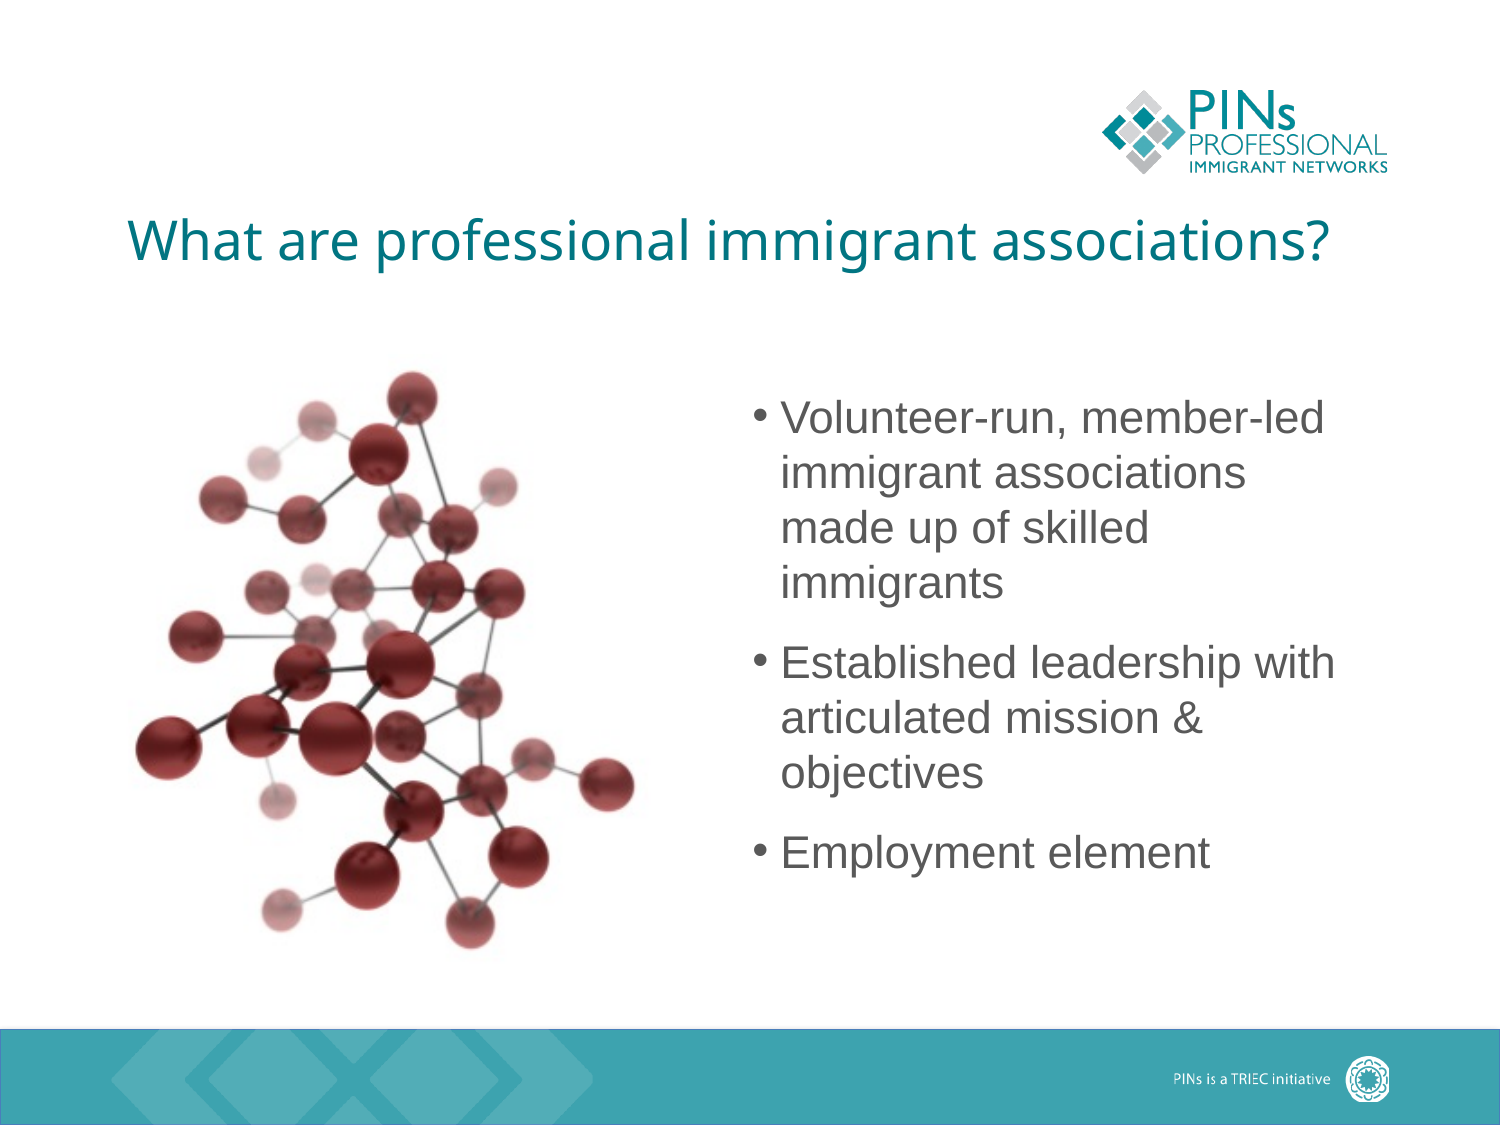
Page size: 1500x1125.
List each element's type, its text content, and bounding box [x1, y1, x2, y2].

picture [100, 325, 695, 985]
picture [1088, 68, 1401, 196]
subtitle Volunteer-run, member-led immigrant associations made up of skilled immigrants Established leadership with articulated mission & objectives Employment element [737, 380, 1388, 905]
title What are professional immigrant associations? [112, 197, 1388, 329]
